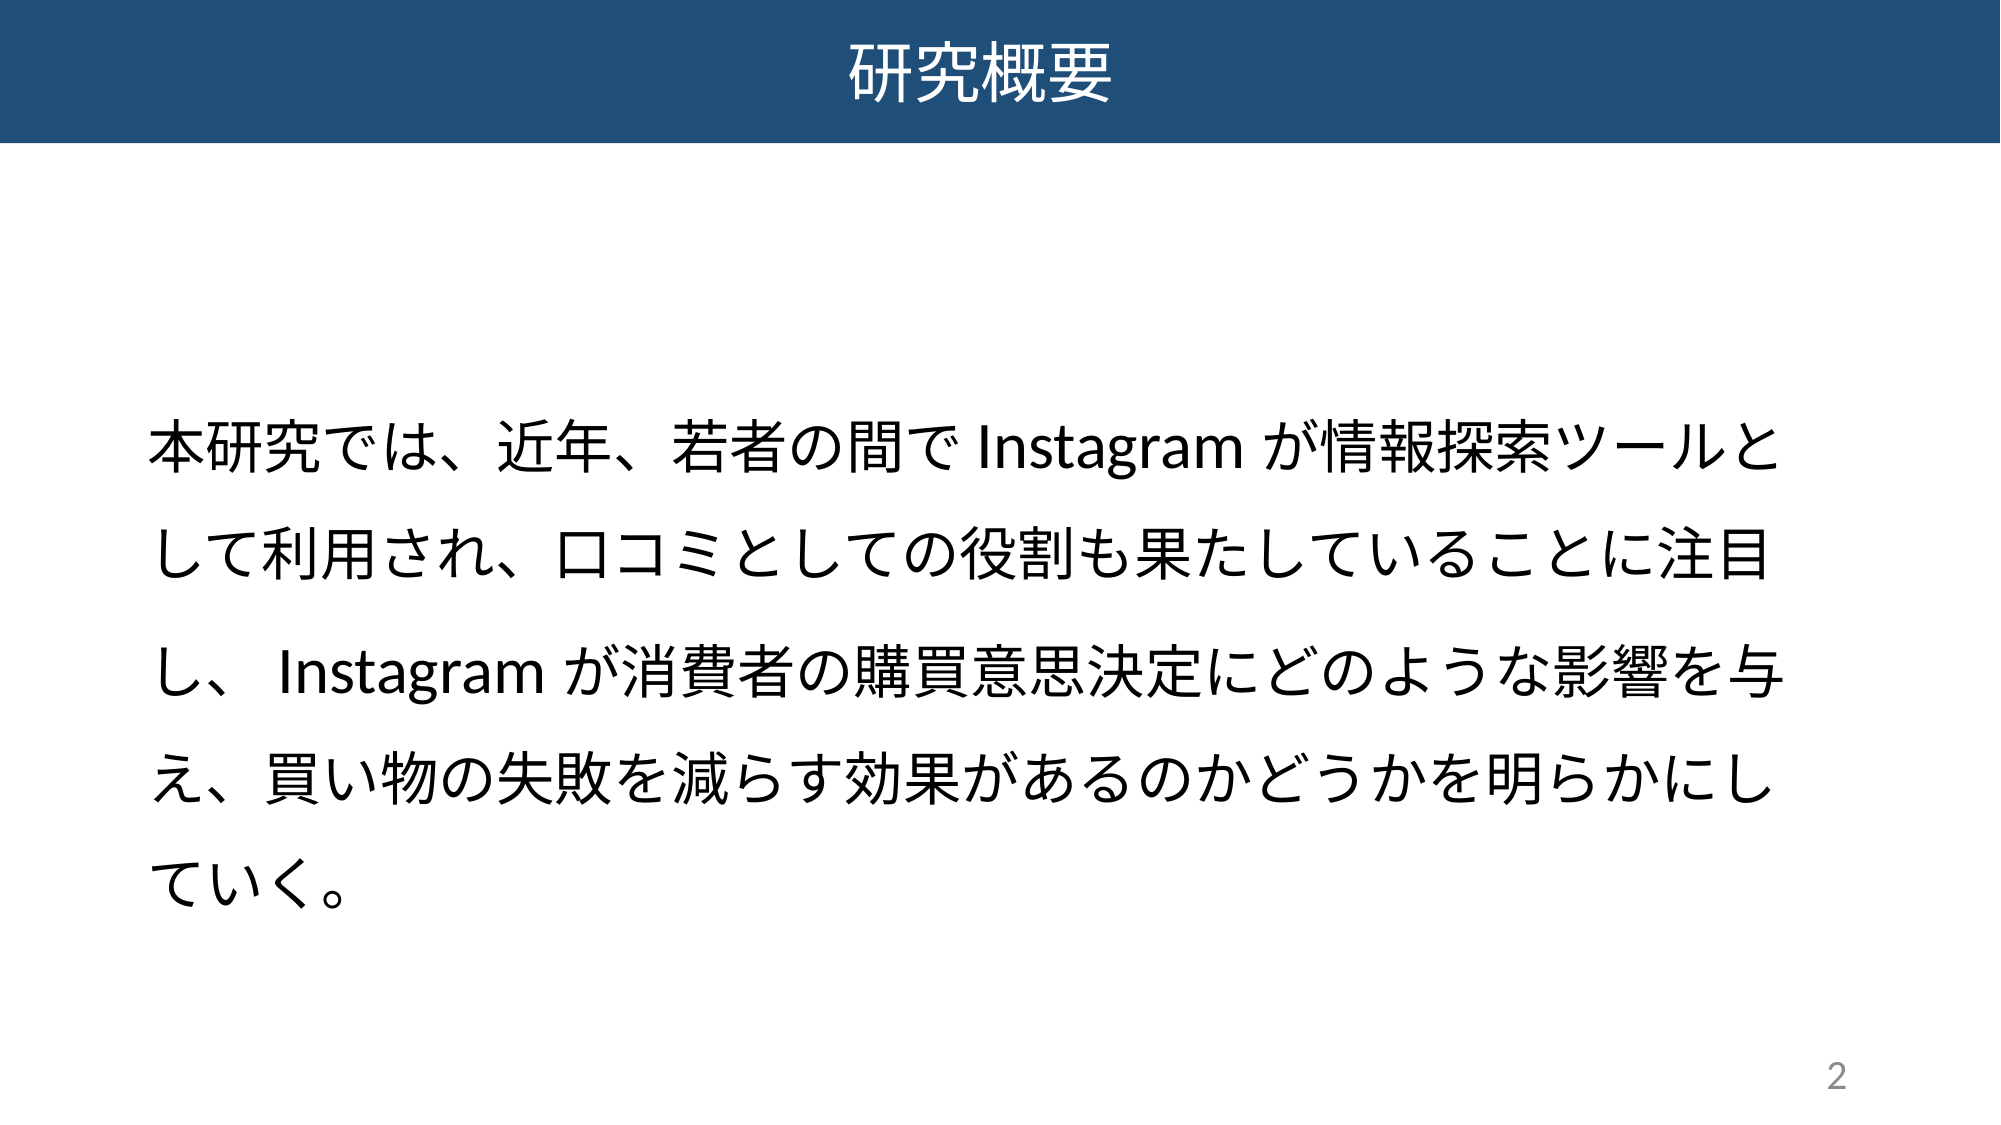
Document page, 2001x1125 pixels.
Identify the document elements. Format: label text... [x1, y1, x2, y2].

text_box 本研究では、近年、若者の間でInstagramが情報探索ツールとして利用され、口コミとしての役割も果たしていることに注目し、Instagramが消費者の購買意思決定にどのような影響を与え、買い物の失敗を減らす効果があるのかどうかを明らかにしていく。 [132, 354, 1835, 999]
text_box [0, 0, 832, 144]
text_box [1181, 0, 2000, 144]
slide_number 2 [1412, 1042, 1863, 1103]
title 研究概要 [832, 0, 1181, 181]
